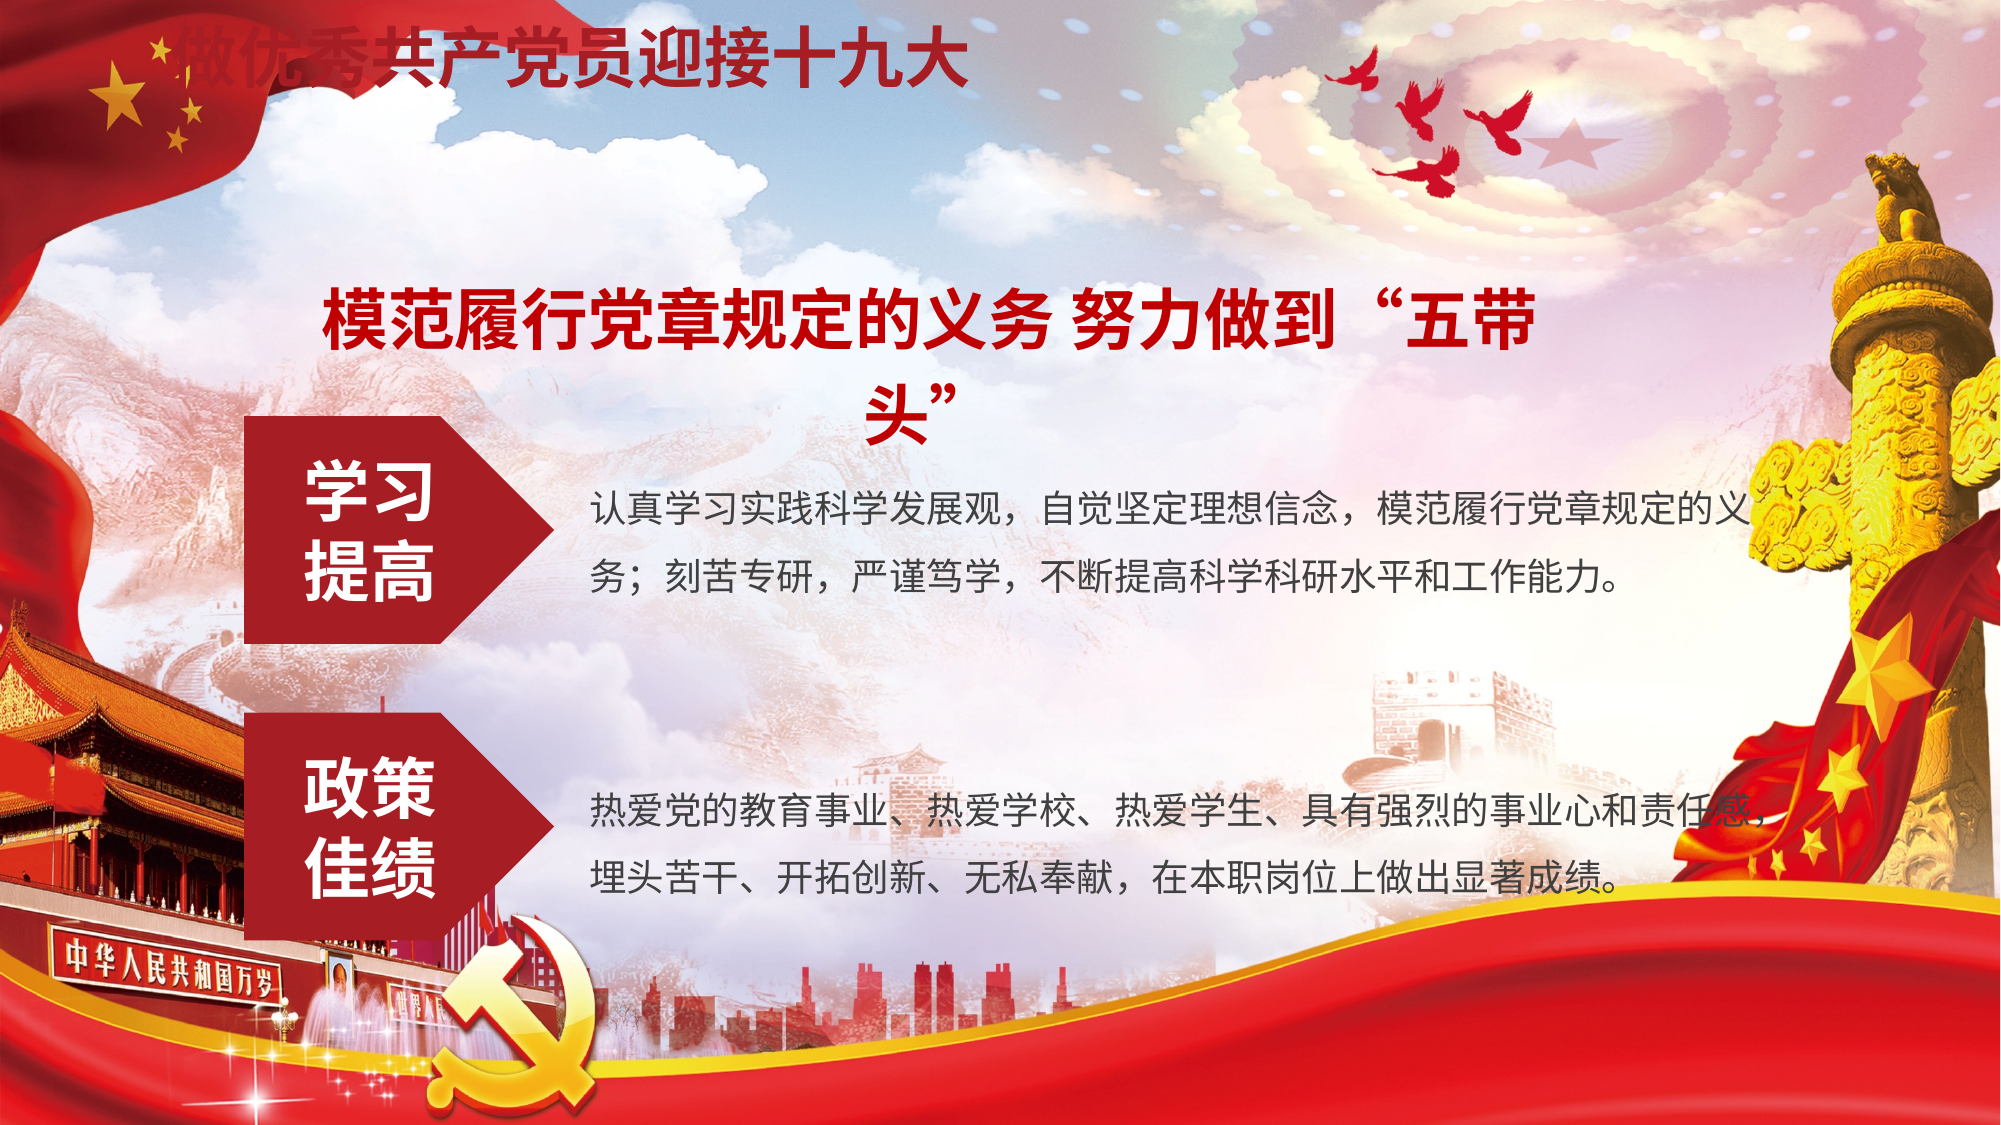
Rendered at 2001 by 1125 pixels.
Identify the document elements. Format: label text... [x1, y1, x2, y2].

title 做优秀共产党员迎接十九大 [155, 10, 1132, 113]
text_box 认真学习实践科学发展观，自觉坚定理想信念，模范履行党章规定的义务；刻苦专研，严谨笃学，不断提高科学科研水平和工作能力。 [573, 416, 1799, 644]
text_box 政策 佳绩 [244, 712, 555, 941]
picture [0, 0, 2001, 1125]
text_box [210, 251, 1615, 362]
text_box 热爱党的教育事业、热爱学校、热爱学生、具有强烈的事业心和责任感，埋头苦干、开拓创新、无私奉献，在本职岗位上做出显著成绩。 [573, 718, 1799, 945]
text_box 学习 提高 [244, 416, 555, 644]
